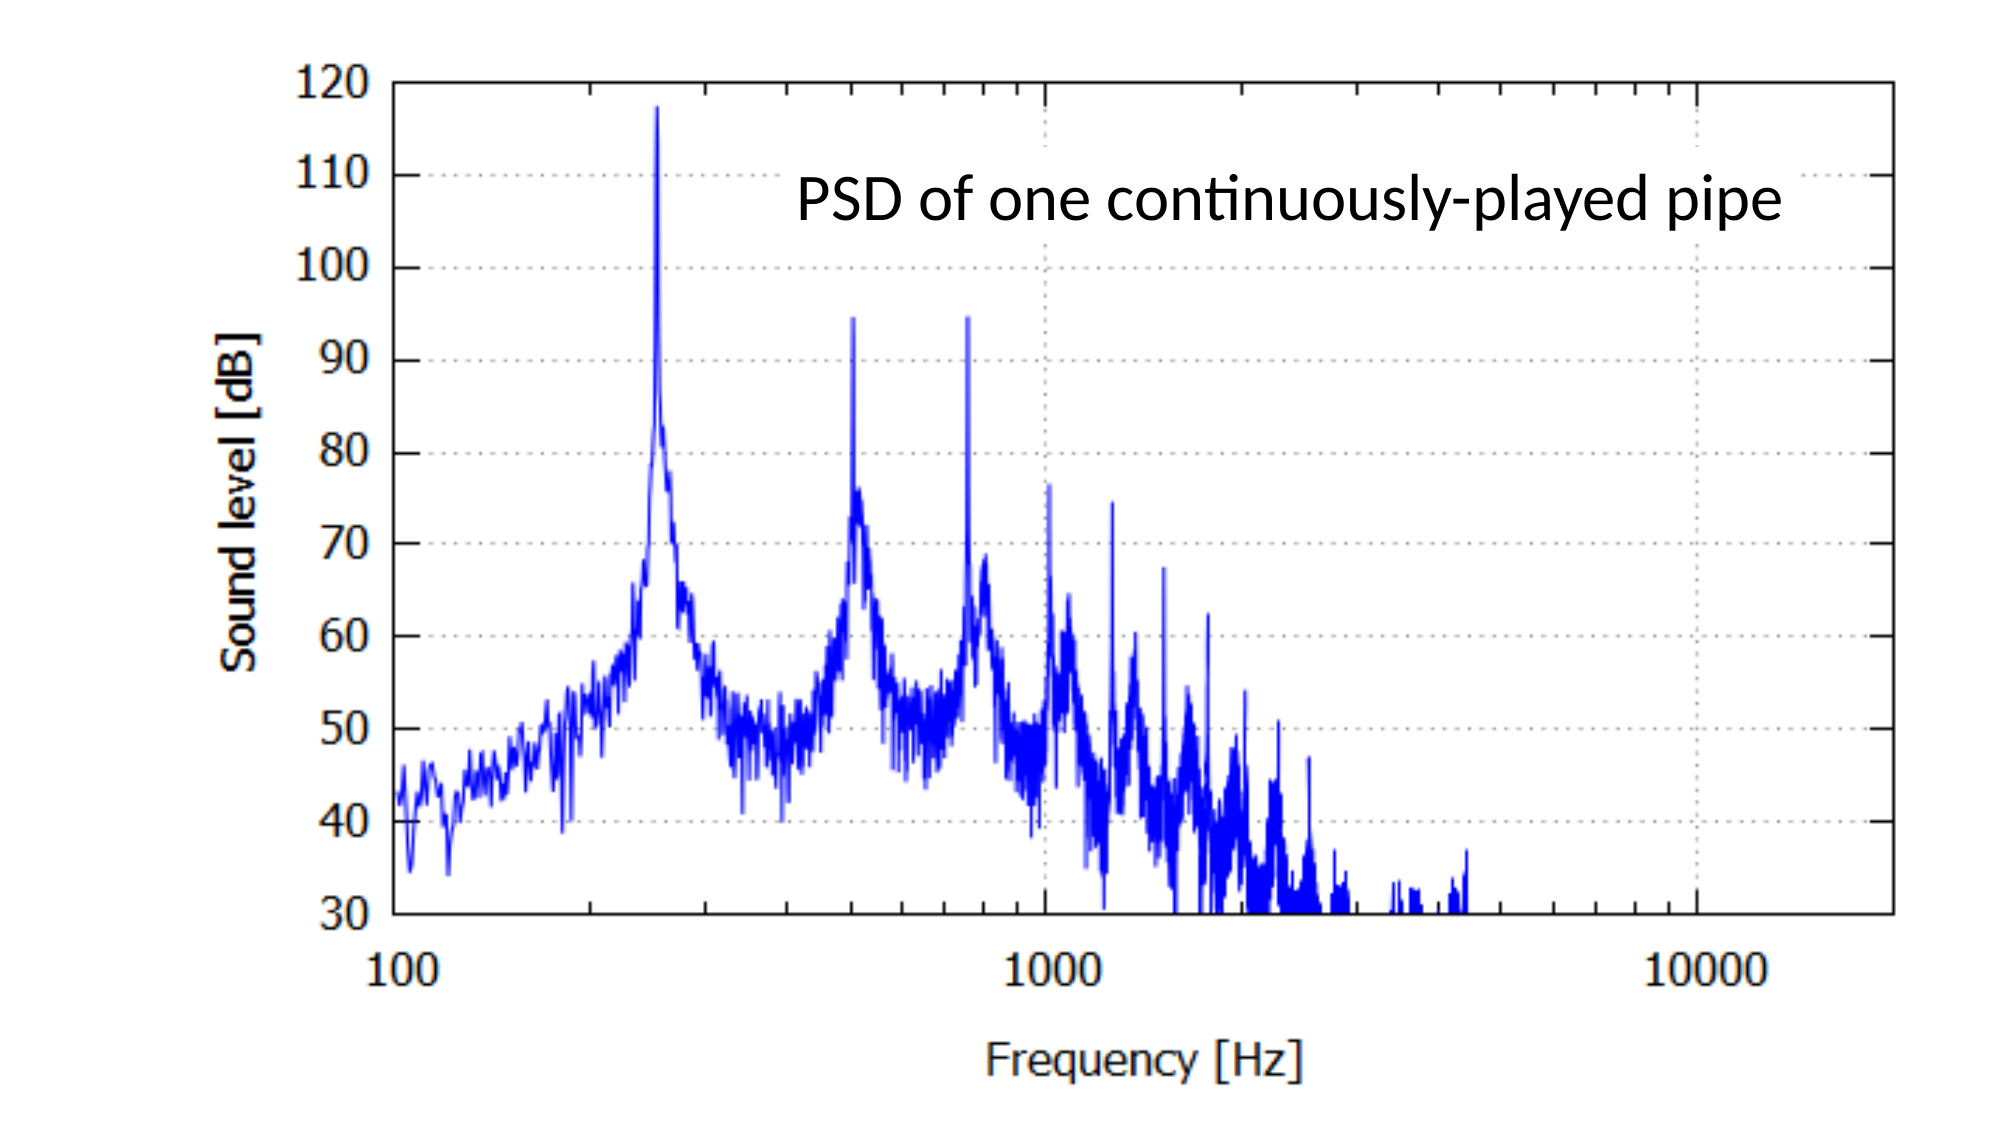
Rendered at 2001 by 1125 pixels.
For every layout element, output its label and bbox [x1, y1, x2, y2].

picture [171, 23, 1969, 1102]
